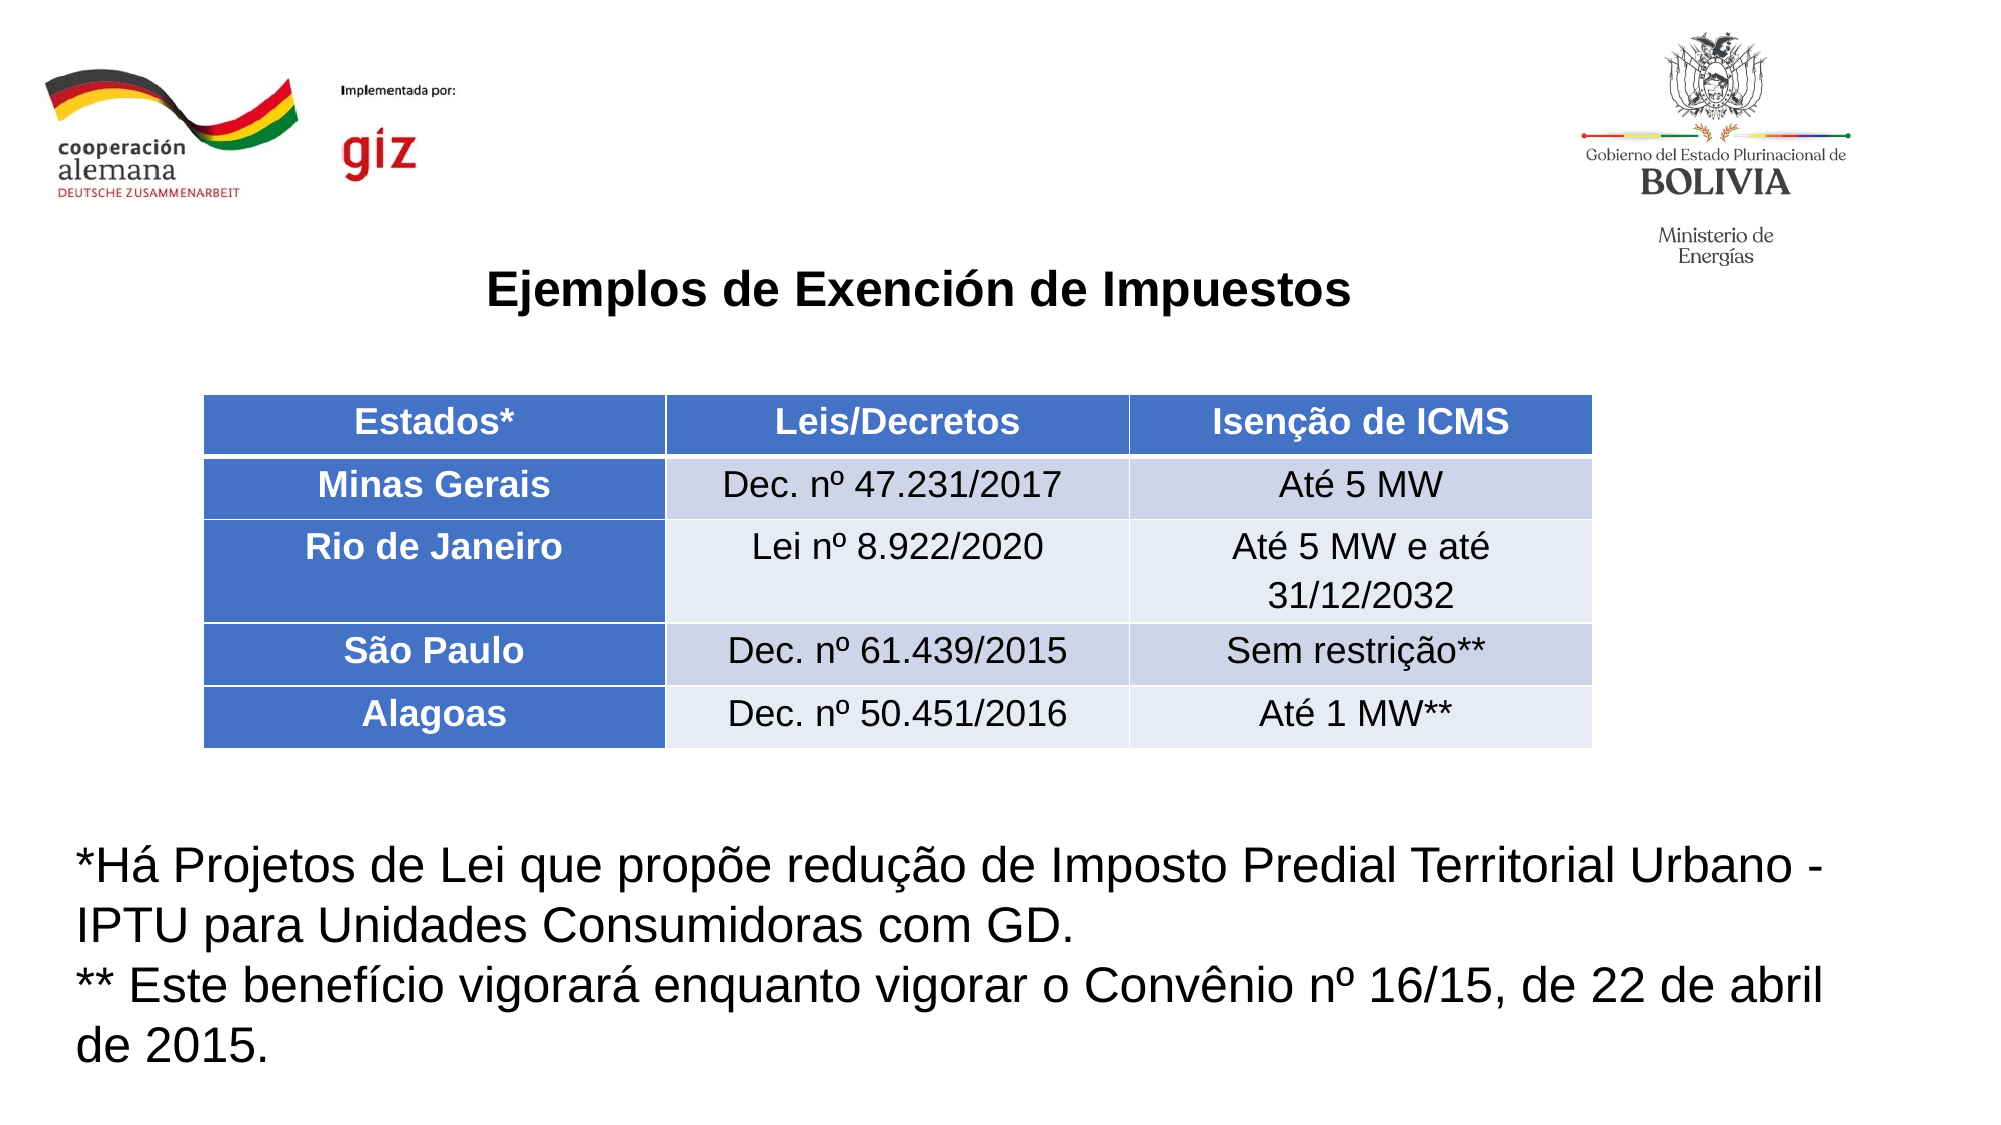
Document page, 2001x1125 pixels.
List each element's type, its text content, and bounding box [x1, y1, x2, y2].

picture [16, 31, 483, 231]
table_header Estados* [204, 395, 665, 454]
table_cell Lei nº 8.922/2020 [667, 520, 1129, 622]
text_box *Há Projetos de Lei que propõe redução de Imposto Predial Territorial Urbano - IPTU para Unidades Consumidoras com GD. ** Este benefício vigorará enquanto vigorar o Convênio nº 16/15, de 22 de abril de 2015. [60, 825, 1872, 1081]
text_box Ejemplos de Exención de Impuestos [471, 249, 1398, 325]
table_cell Até 5 MW [1130, 459, 1592, 519]
table_cell Minas Gerais [204, 459, 665, 519]
table_header Leis/Decretos [667, 395, 1129, 454]
table_cell São Paulo [204, 624, 665, 685]
table_cell Até 5 MW e até 31/12/2032 [1130, 520, 1592, 622]
table_cell Sem restrição** [1130, 624, 1592, 685]
table_cell Até 1 MW** [1130, 687, 1592, 748]
table_cell Rio de Janeiro [204, 520, 665, 622]
table_cell Alagoas [204, 687, 665, 748]
table_cell Dec. nº 47.231/2017 [667, 459, 1129, 519]
table_header Isenção de ICMS [1130, 395, 1592, 454]
table_cell Dec. nº 61.439/2015 [667, 624, 1129, 685]
table_cell Dec. nº 50.451/2016 [667, 687, 1129, 748]
picture [1549, 0, 1883, 296]
